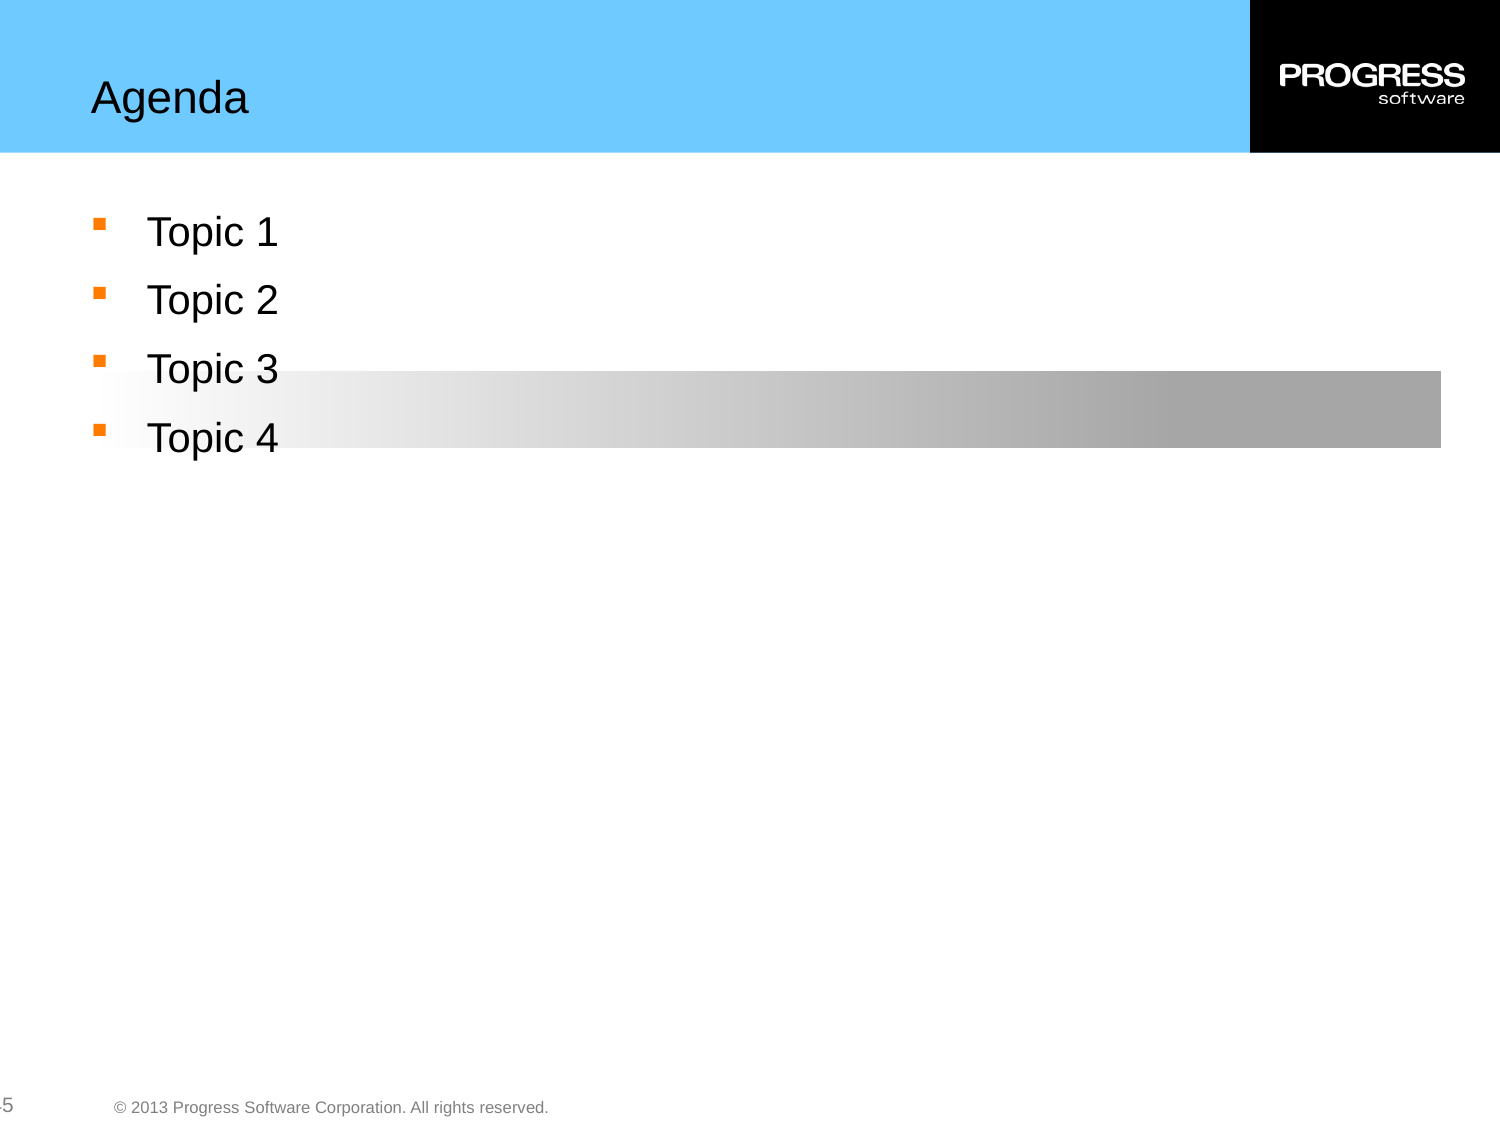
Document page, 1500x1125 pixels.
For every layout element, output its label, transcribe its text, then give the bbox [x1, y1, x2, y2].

text_box [1351, 371, 1441, 448]
list Topic 1 Topic 2 Topic 3 Topic 4 [75, 196, 1351, 1068]
title Agenda [75, 64, 1201, 132]
picture [1280, 63, 1465, 104]
